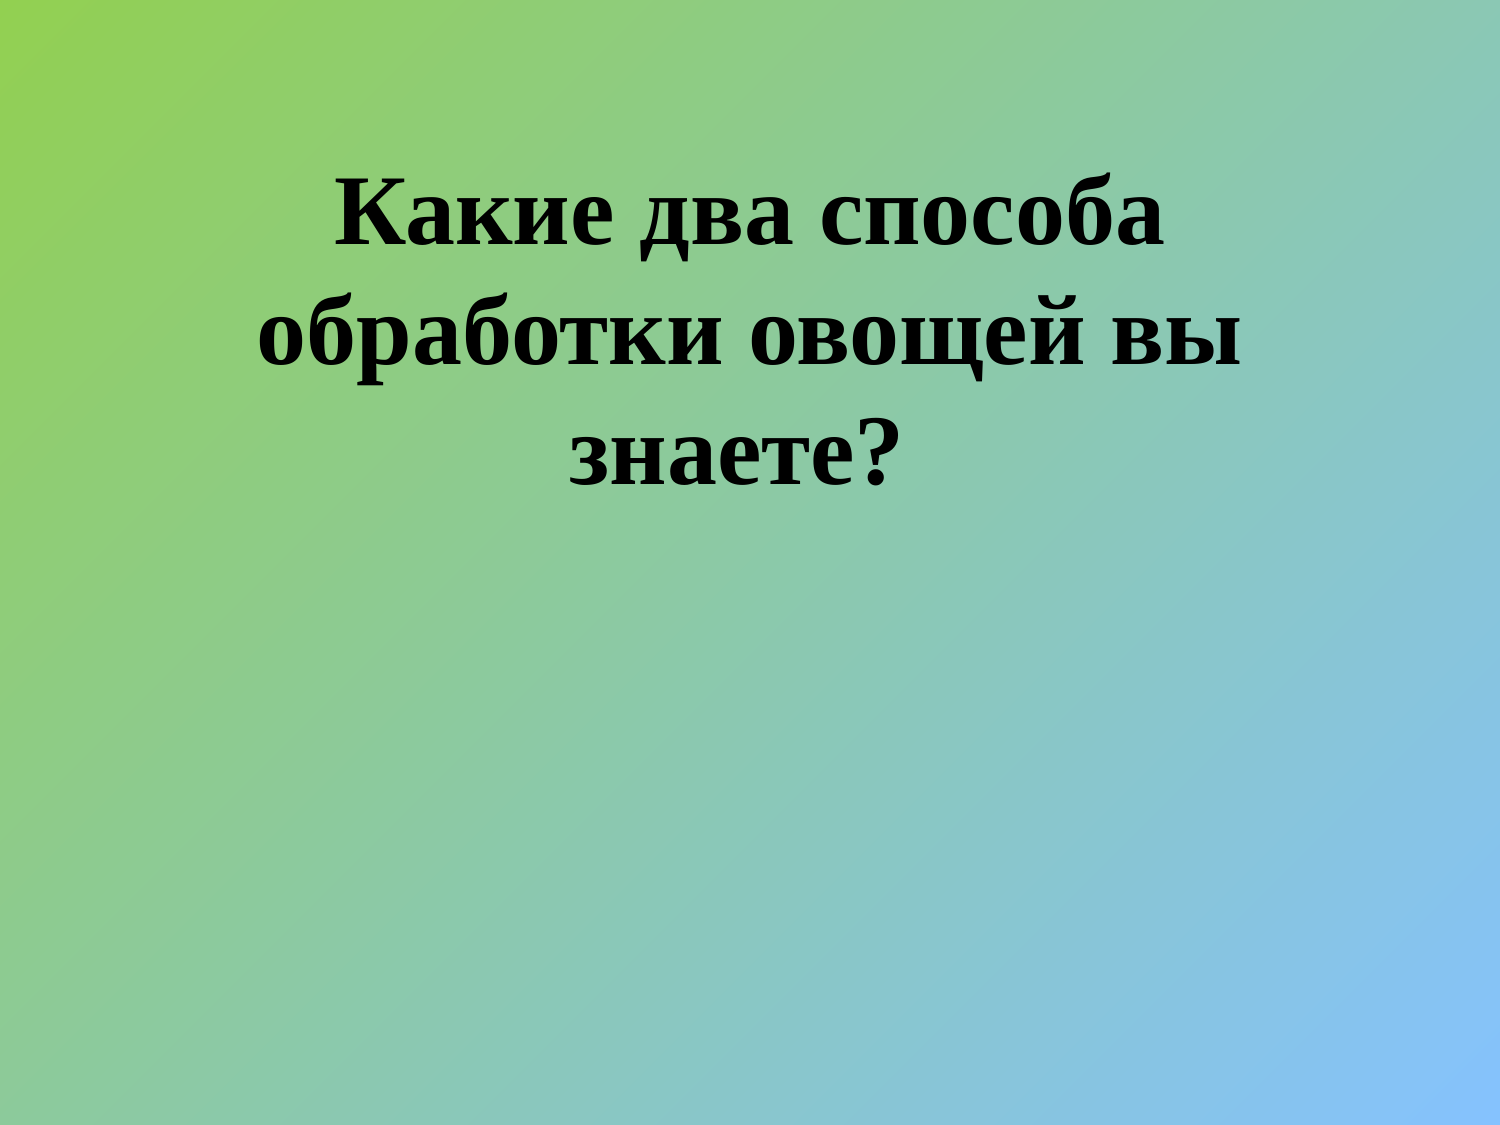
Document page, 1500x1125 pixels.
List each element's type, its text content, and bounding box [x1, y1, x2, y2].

list Какие два способа обработки овощей вы знаете? [75, 137, 1425, 1005]
